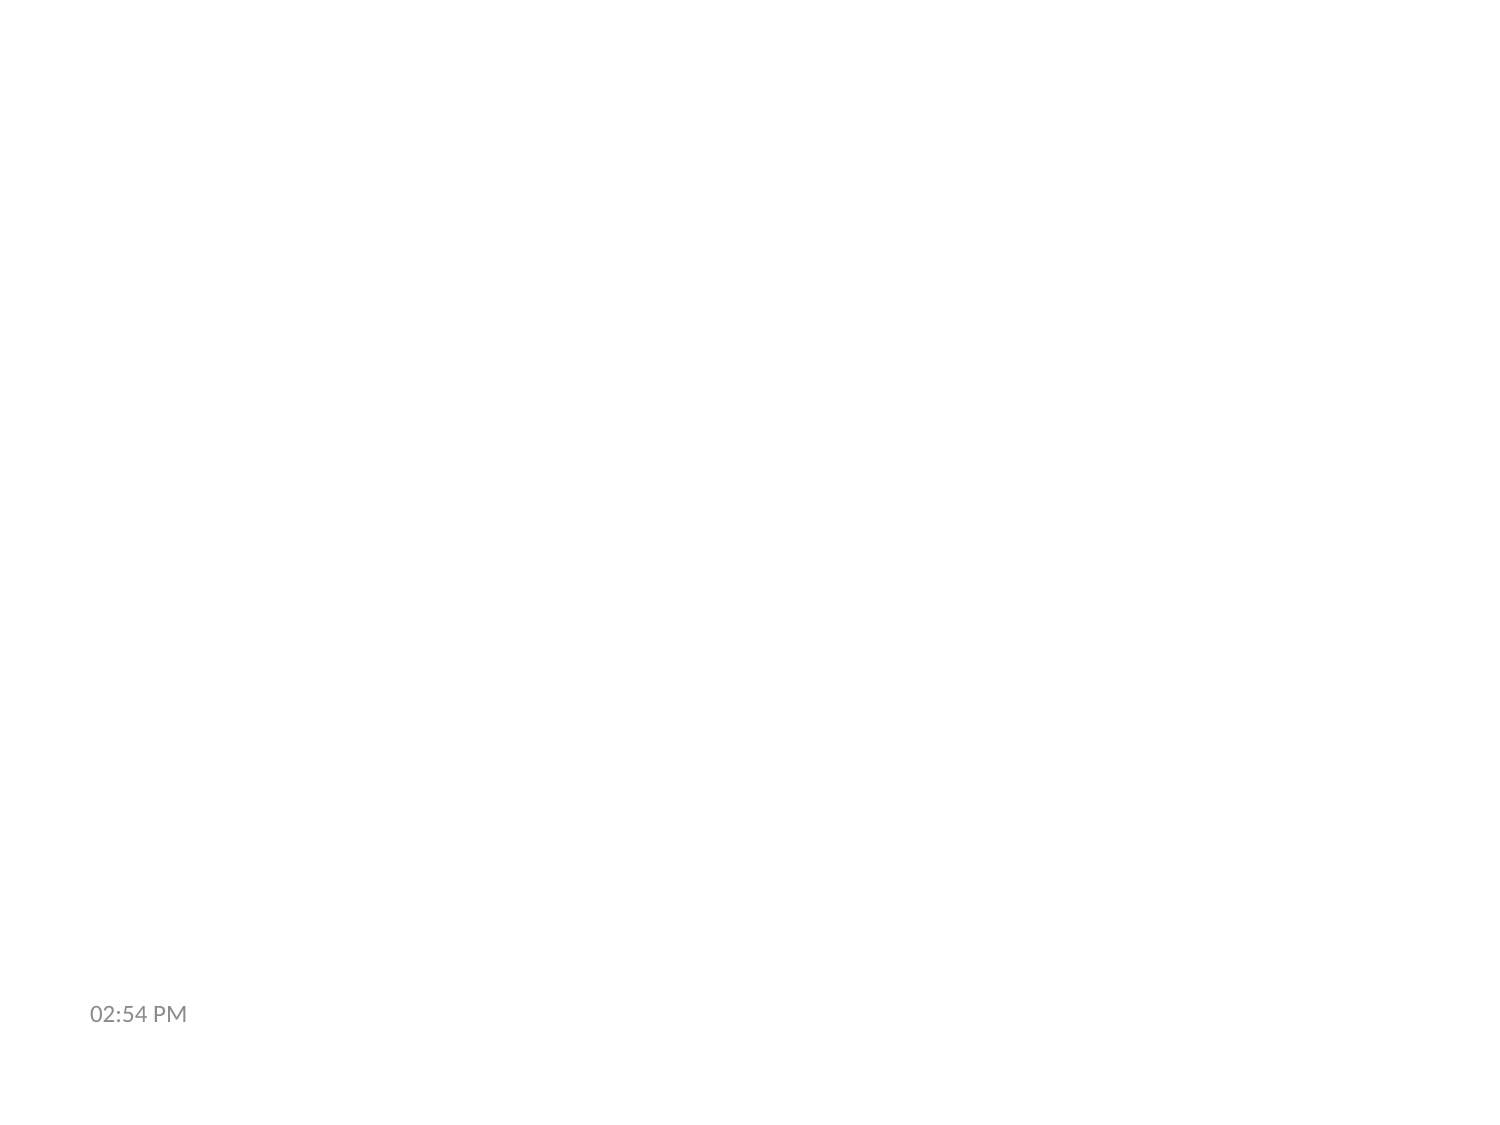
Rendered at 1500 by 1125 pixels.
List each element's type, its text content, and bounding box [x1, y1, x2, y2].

text_box 3:35 PM [75, 982, 425, 1043]
